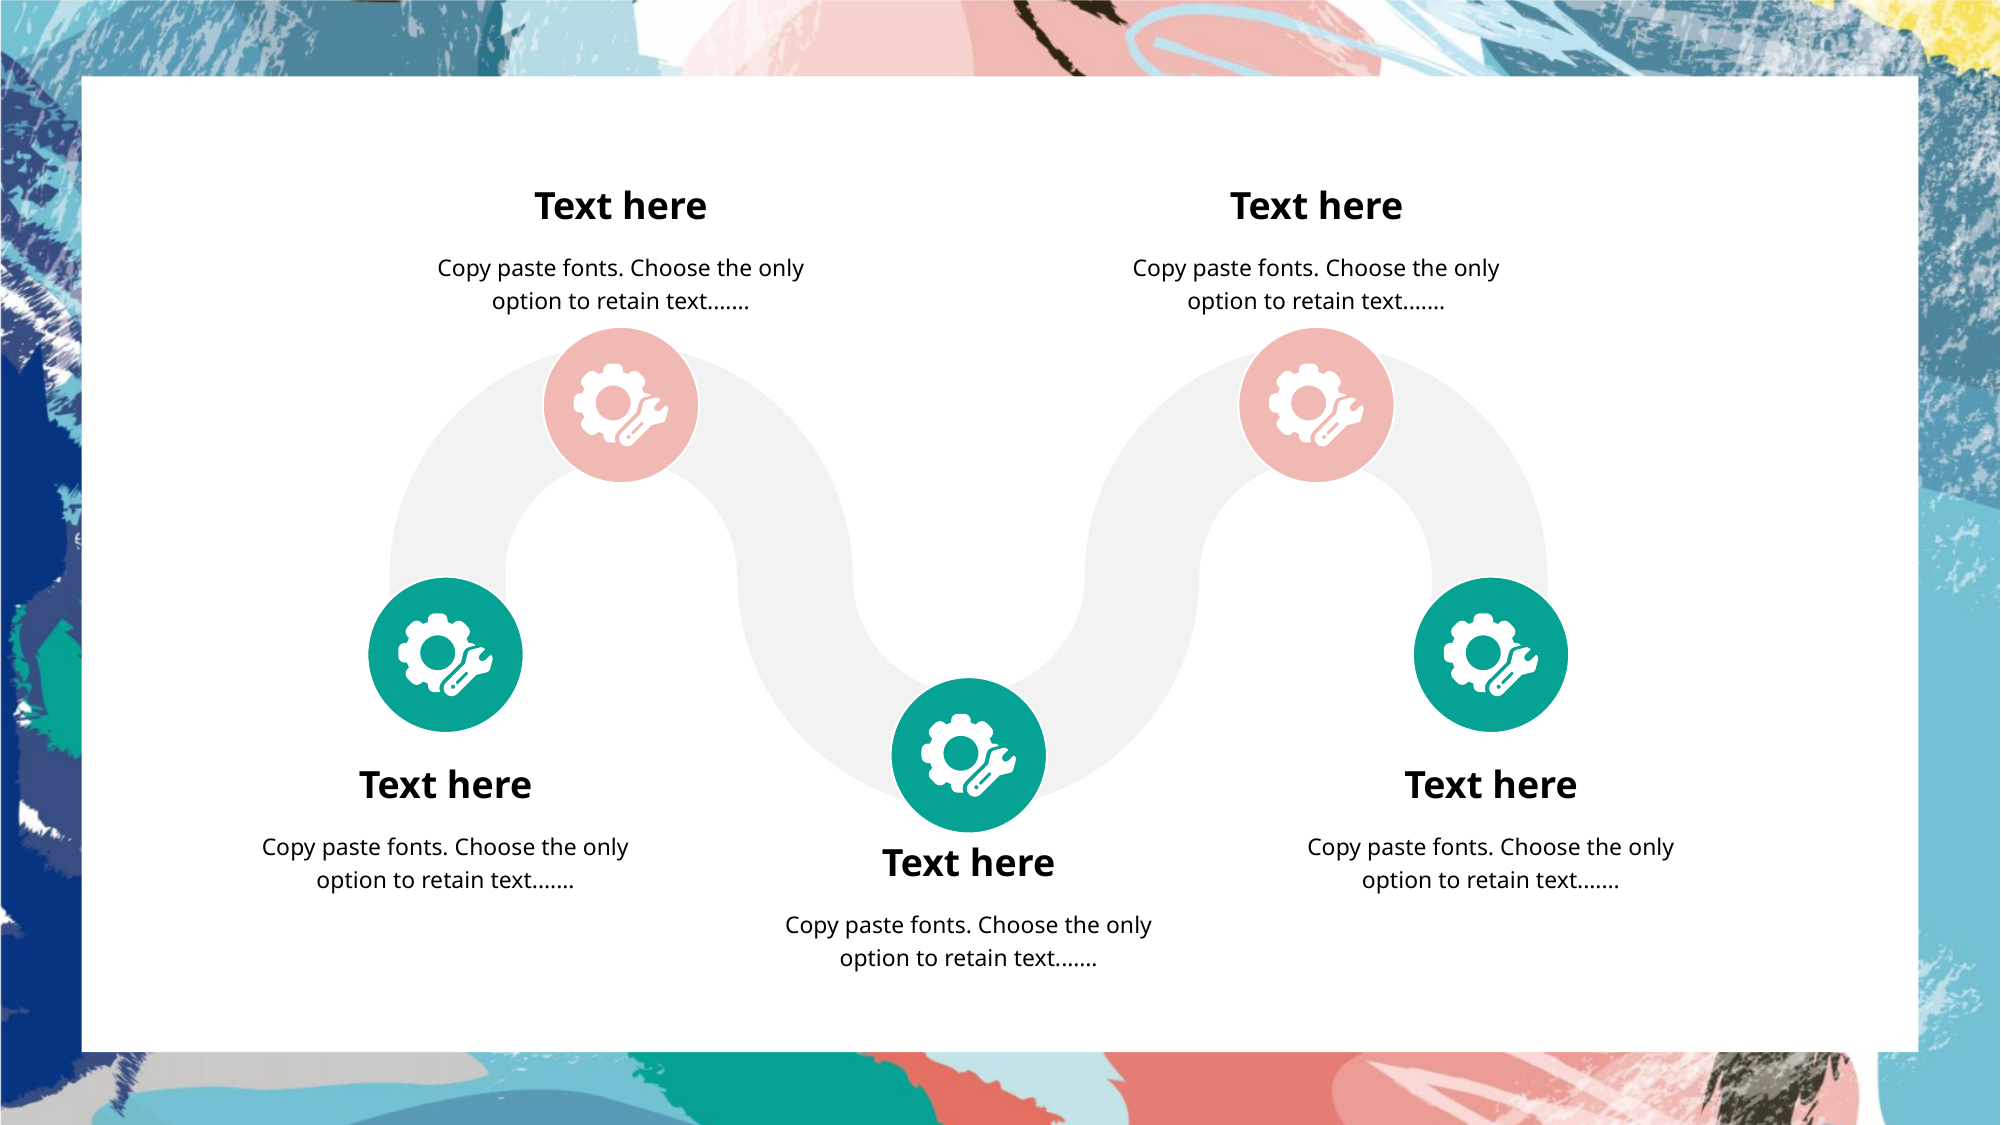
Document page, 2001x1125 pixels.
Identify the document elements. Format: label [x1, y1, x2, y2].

text_box [542, 337, 700, 484]
text_box [1412, 576, 1570, 733]
text_box [223, 746, 668, 916]
text_box [367, 576, 524, 733]
text_box [389, 344, 1548, 809]
text_box [1565, 75, 1919, 1053]
text_box [890, 677, 1047, 824]
text_box [1269, 746, 1713, 916]
text_box [746, 824, 1191, 994]
text_box [1238, 337, 1395, 484]
picture [3, 0, 2000, 1125]
text_box [399, 168, 843, 337]
text_box [1094, 168, 1539, 337]
text_box [81, 75, 435, 1053]
